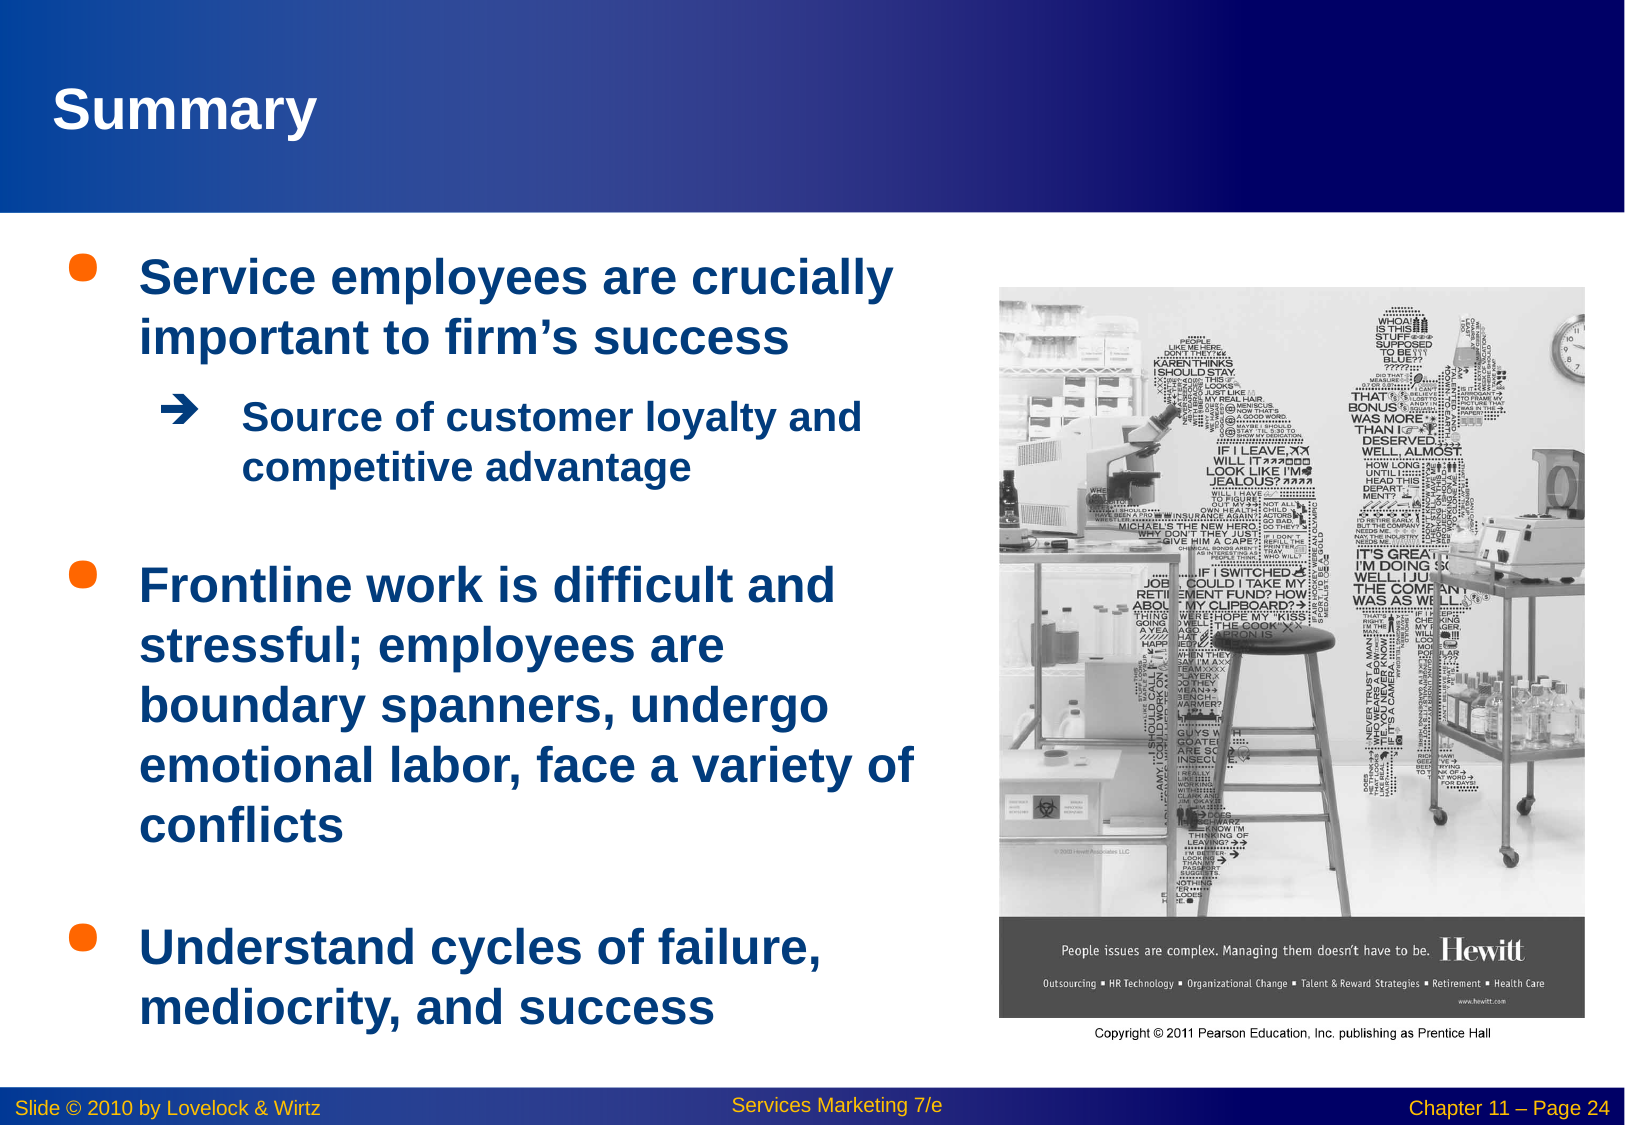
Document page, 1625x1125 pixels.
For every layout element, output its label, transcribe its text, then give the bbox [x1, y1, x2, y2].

picture [999, 287, 1586, 1051]
list Service employees are crucially important to firm’s success Source of customer loyalty and competitive advantage Frontline work is difficult and stressful; employees are boundary spanners, undergo emotional labor, face a variety of conflicts Understand cycles of failure, mediocrity, and success [49, 236, 963, 1026]
title Summary [36, 37, 1088, 176]
